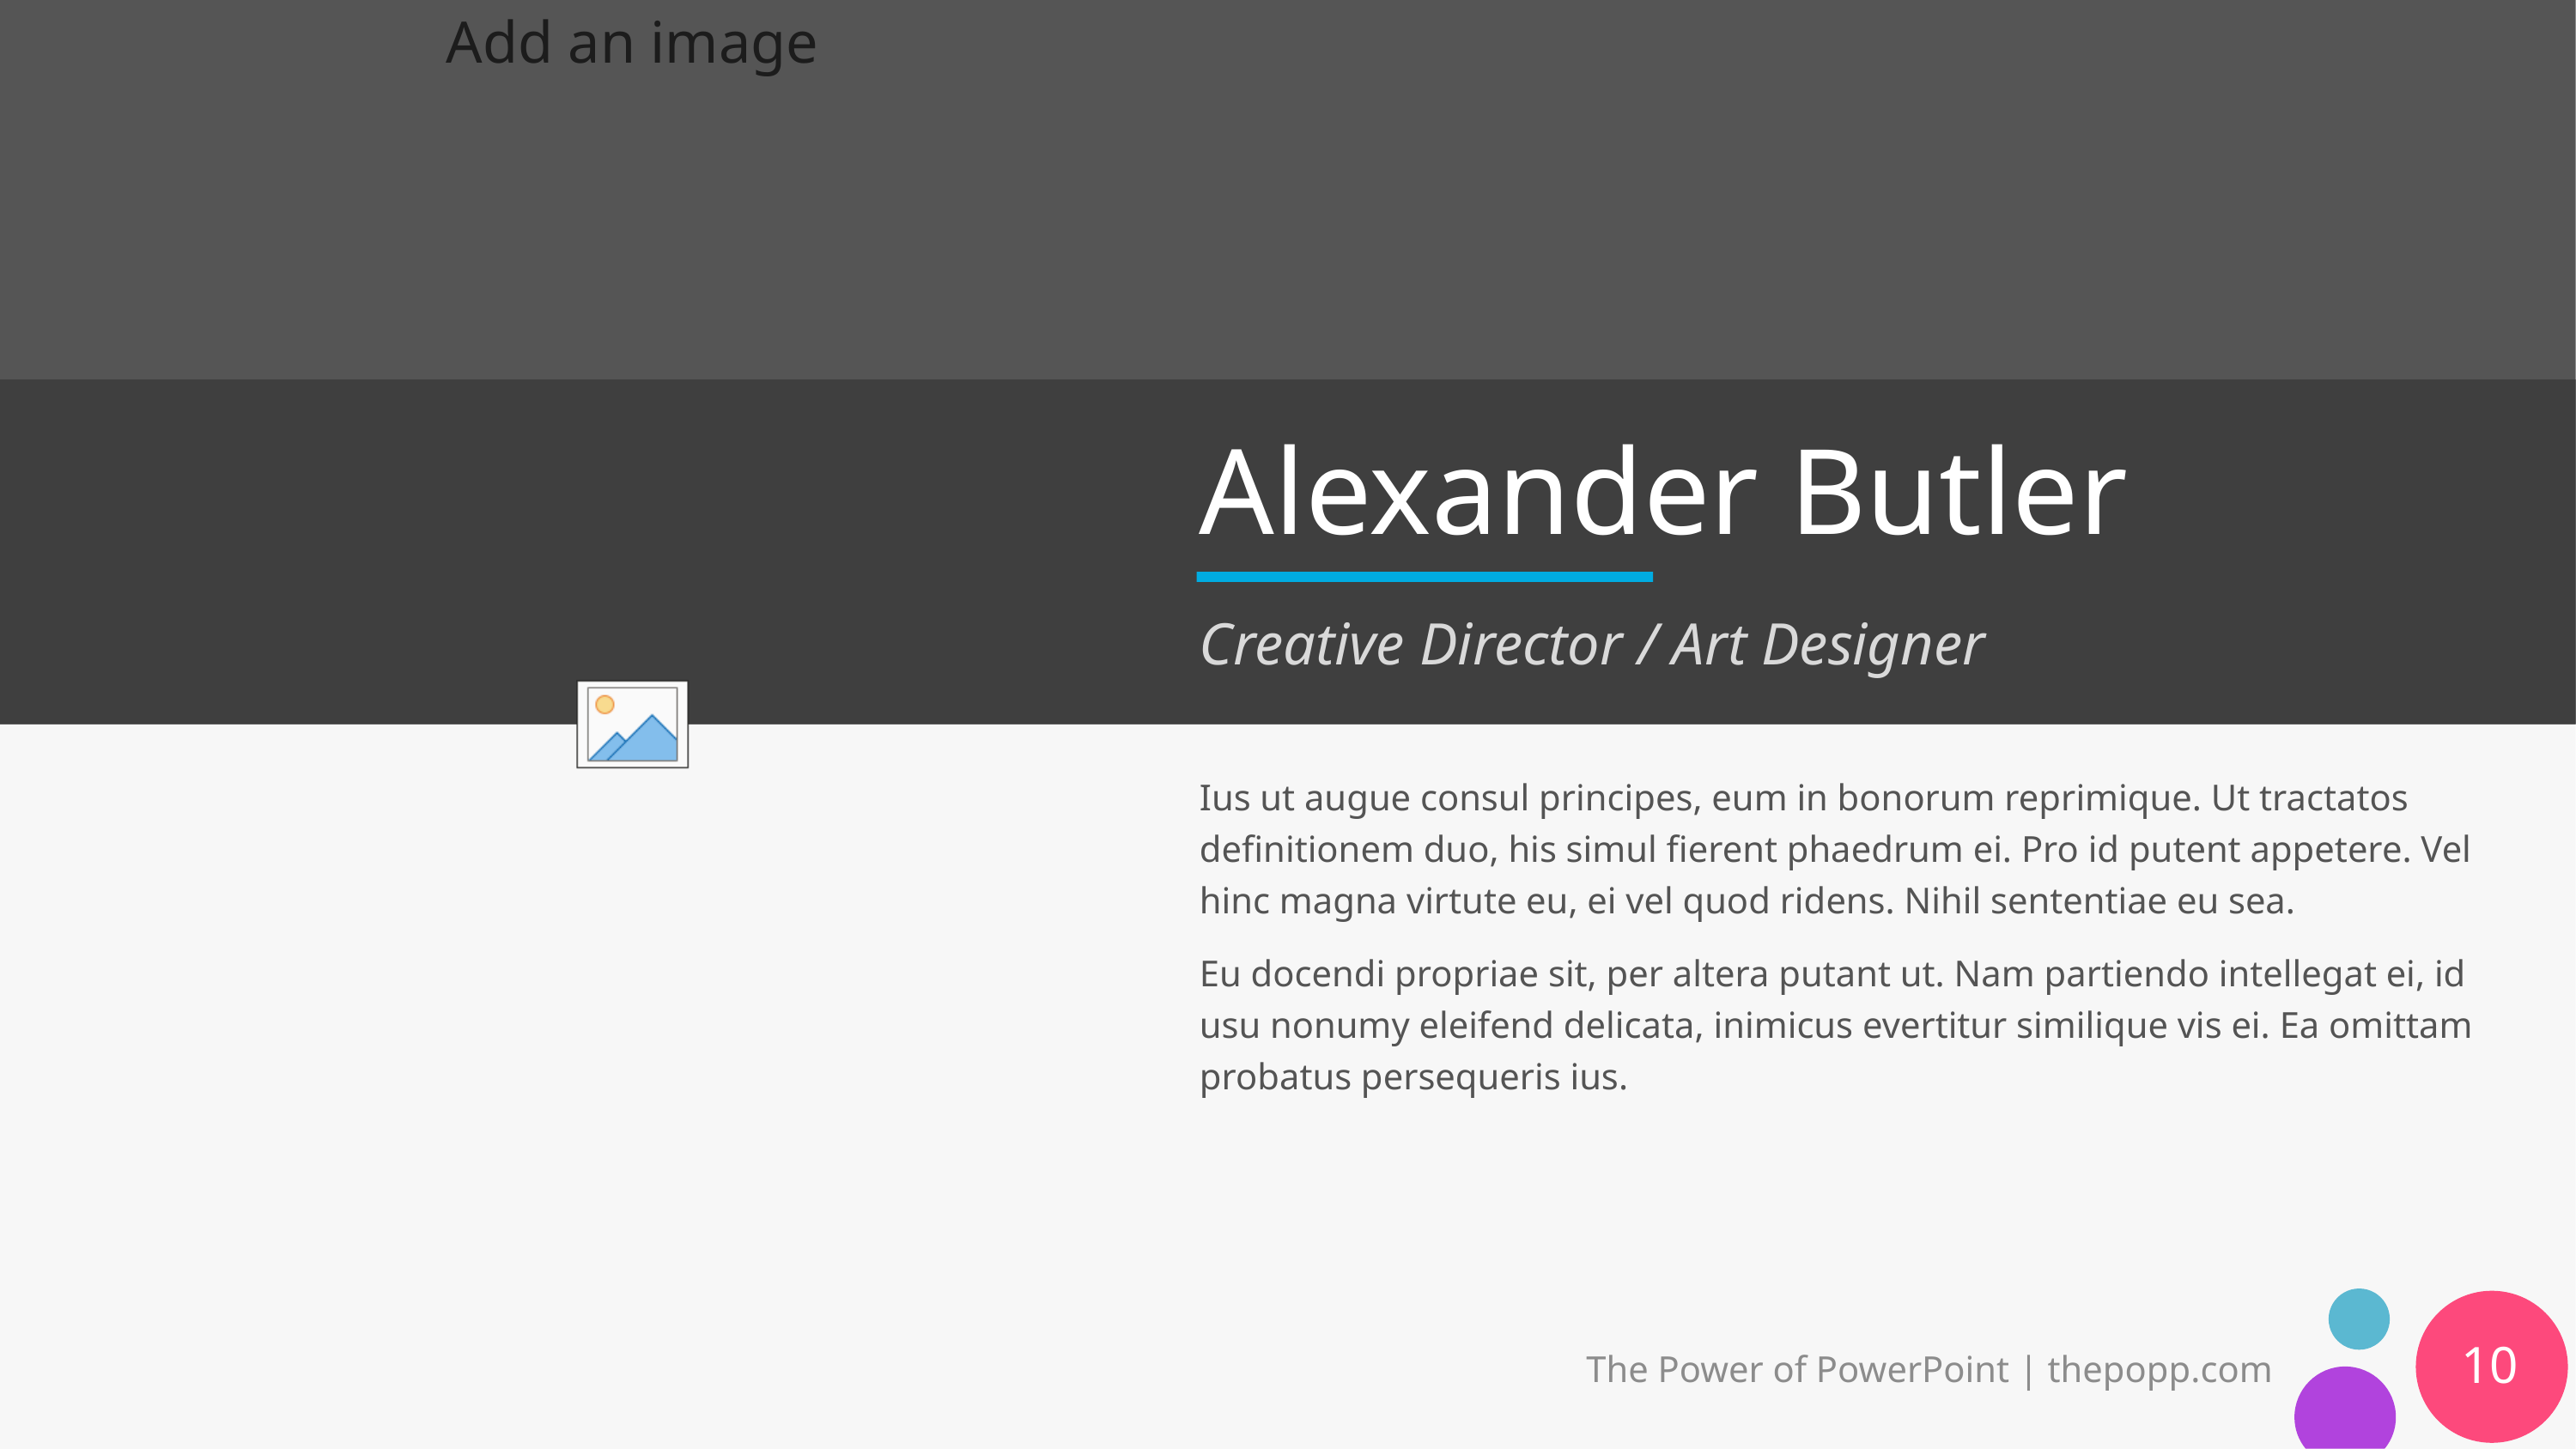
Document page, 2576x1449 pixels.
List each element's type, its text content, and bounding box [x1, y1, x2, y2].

slide_number 10 [2414, 1328, 2567, 1406]
footer The Power of PowerPoint | thepopp.com [1479, 1332, 2296, 1410]
title Alexander Butler [1176, 379, 2525, 570]
picture [121, 0, 1145, 1449]
list Ius ut augue consul principes, eum in bonorum reprimique. Ut tractatos definitionem duo, his simul fierent phaedrum ei. Pro id putent appetere. Vel hinc magna virtute eu, ei vel quod ridens. Nihil sententiae eu sea. Eu docendi propriae sit, per altera putant ut. Nam partiendo intellegat ei, id usu nonumy eleifend delicata, inimicus evertitur similique vis ei. Ea omittam probatus persequeris ius. [1176, 755, 2525, 1201]
list Creative Director / Art Designer [1176, 582, 2525, 714]
